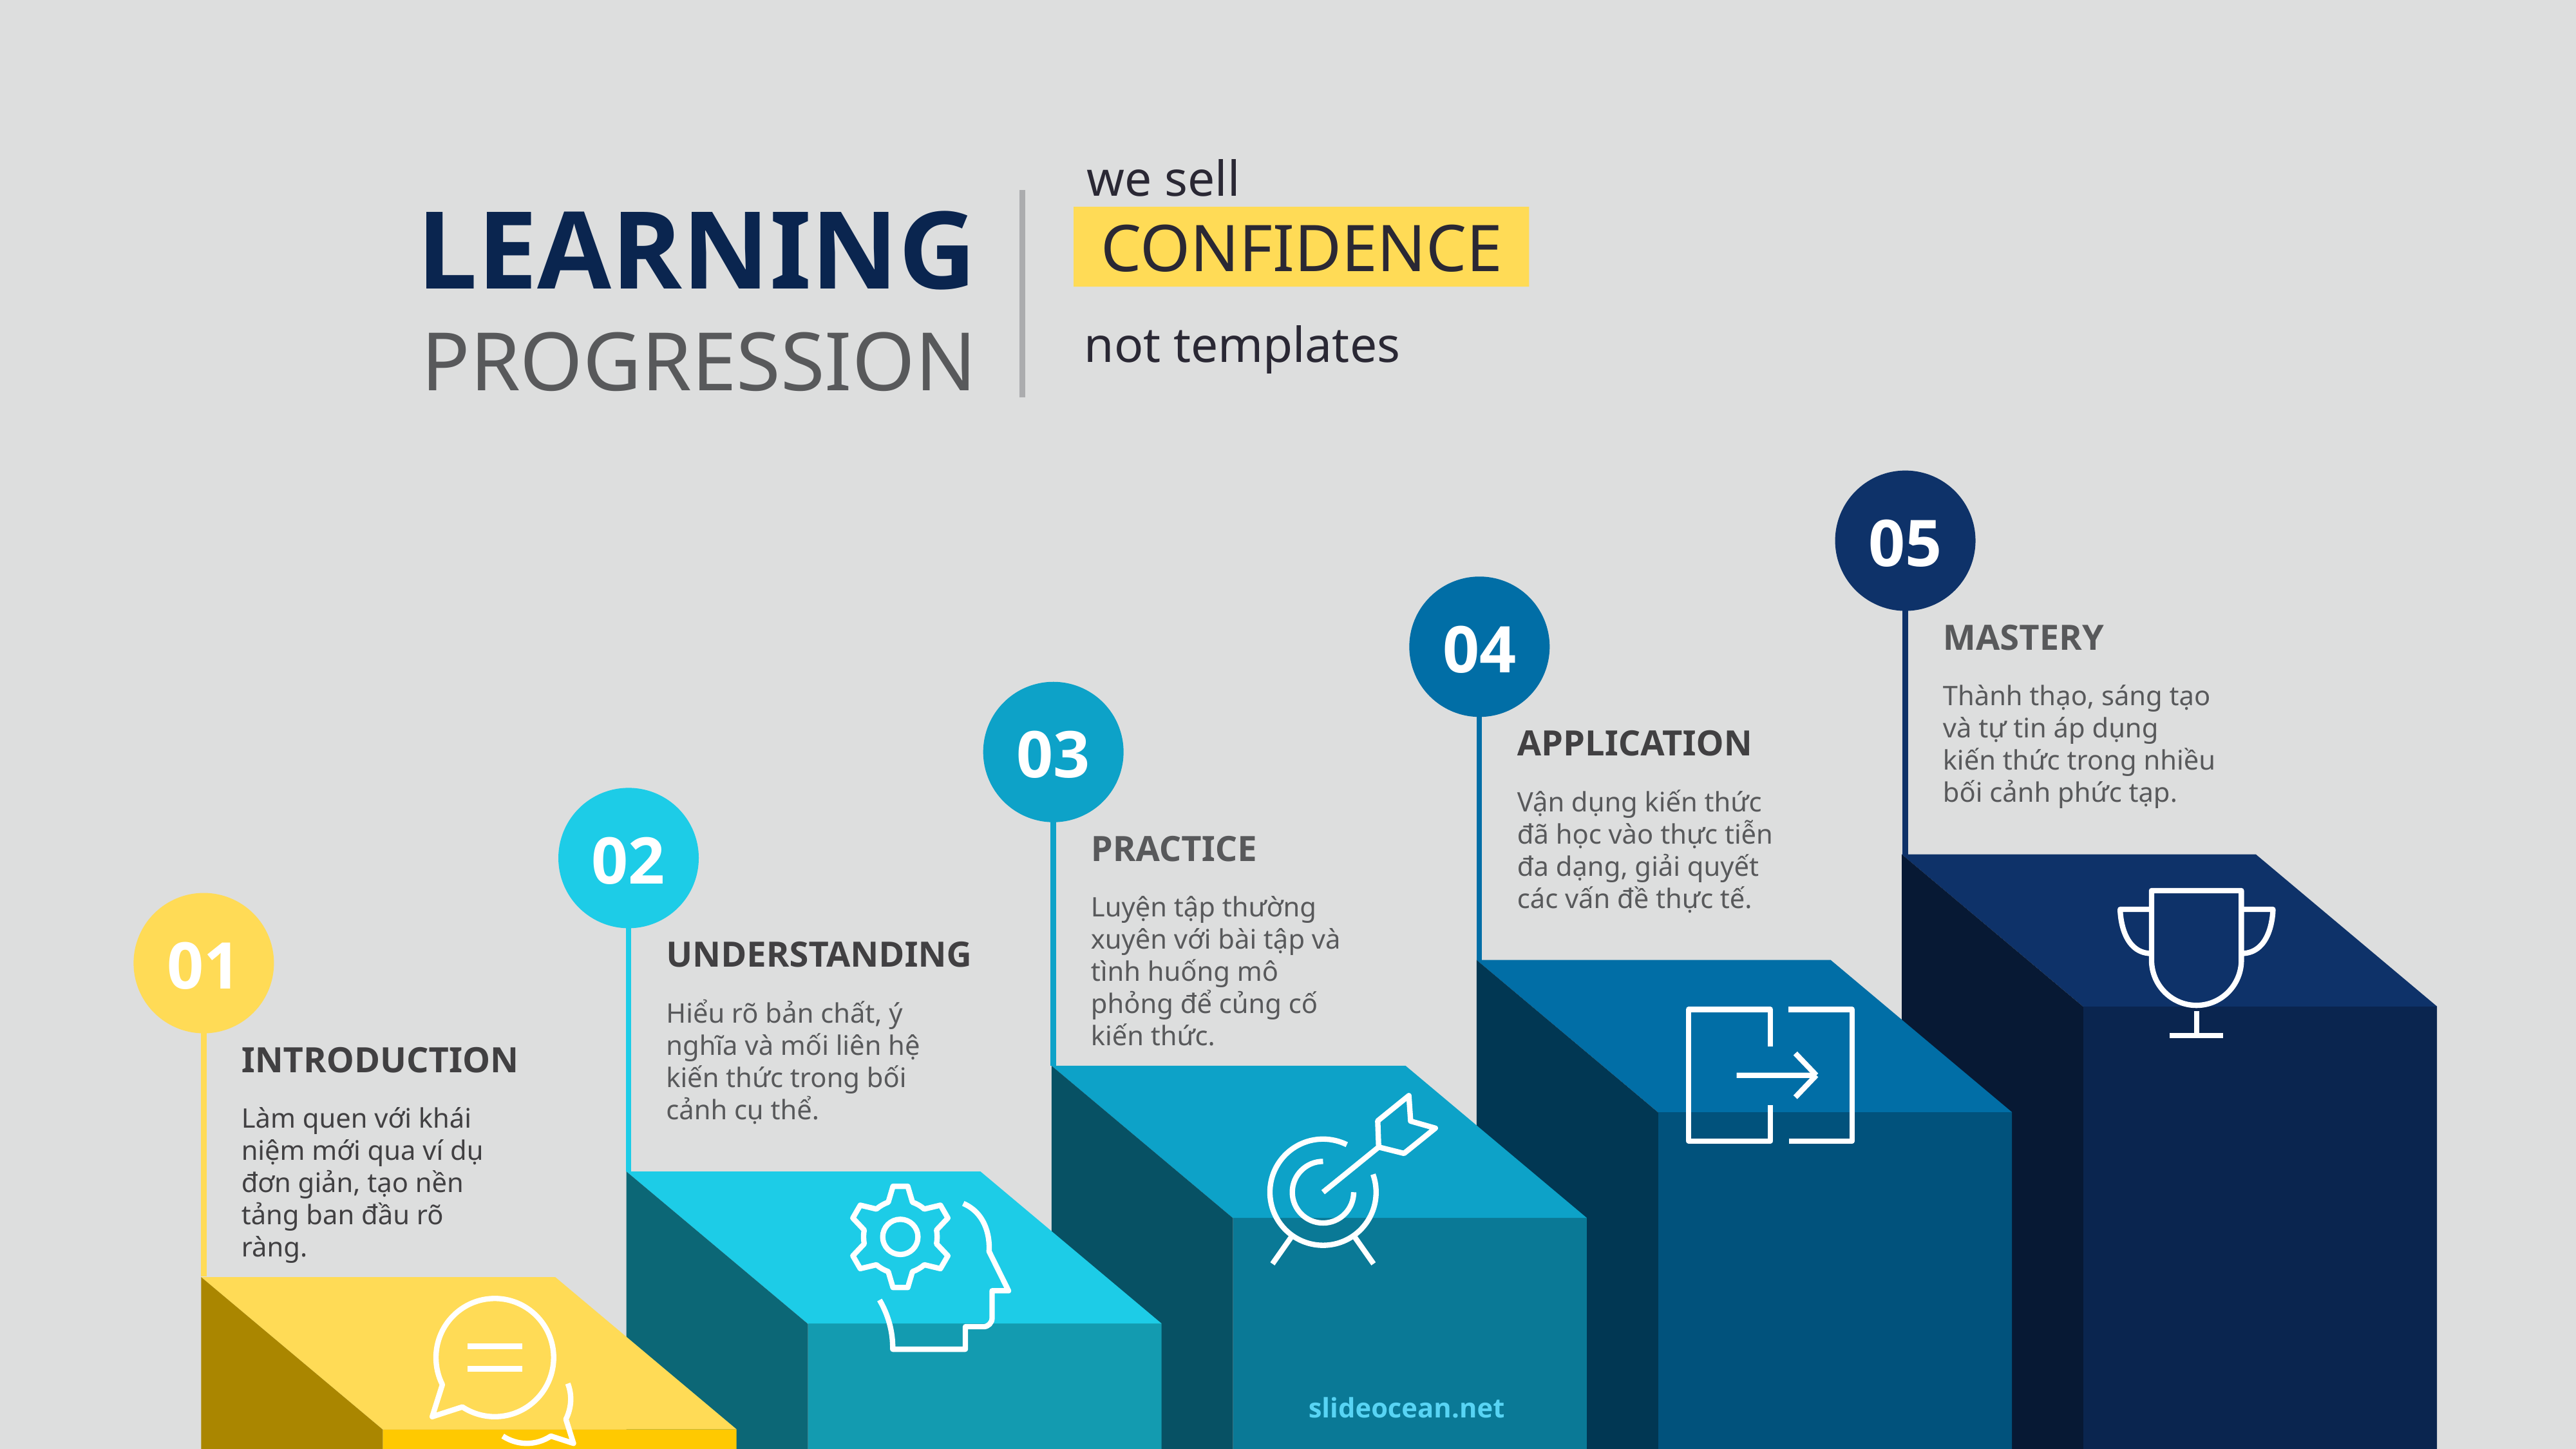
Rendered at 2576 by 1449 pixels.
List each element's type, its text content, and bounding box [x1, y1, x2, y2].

text_box Thành thạo, sáng tạo và tự tin áp dụng kiến thức trong nhiều bối cảnh phức tạp. [1933, 674, 2227, 813]
text_box Vận dụng kiến thức đã học vào thực tiễn đa dạng, giải quyết các vấn đề thực tế. [1508, 779, 1801, 918]
text_box not templates [1075, 308, 1410, 377]
text_box [1522, 206, 1530, 288]
text_box 05 [1834, 469, 1977, 612]
text_box MASTERY [1933, 610, 2259, 662]
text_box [625, 1171, 1162, 1449]
text_box INTRODUCTION [232, 1032, 557, 1084]
text_box 04 [1408, 575, 1551, 718]
text_box [0, 95, 1023, 474]
text_box we sell [1077, 143, 1272, 211]
text_box Làm quen với khái niệm mới qua ví dụ đơn giản, tạo nền tảng ban đầu rõ ràng. [232, 1096, 526, 1267]
text_box APPLICATION [1508, 716, 1833, 768]
text_box LEARNING PROGRESSION [407, 176, 987, 412]
text_box PRACTICE [1081, 821, 1407, 873]
text_box 02 [557, 786, 700, 929]
text_box Luyện tập thường xuyên với bài tập và tình huống mô phỏng để củng cố kiến thức. [1081, 885, 1375, 1056]
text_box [1901, 854, 2438, 1449]
text_box 03 [982, 681, 1125, 824]
text_box UNDERSTANDING [656, 927, 982, 980]
text_box Hiểu rõ bản chất, ý nghĩa và mối liên hệ kiến thức trong bối cảnh cụ thể. [656, 991, 950, 1130]
text_box 01 [132, 891, 275, 1035]
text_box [1051, 1065, 1587, 1449]
text_box CONFIDENCE [1091, 202, 1522, 289]
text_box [1688, 1009, 1853, 1142]
text_box [1073, 206, 1091, 288]
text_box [200, 1276, 737, 1449]
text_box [1476, 960, 2012, 1449]
